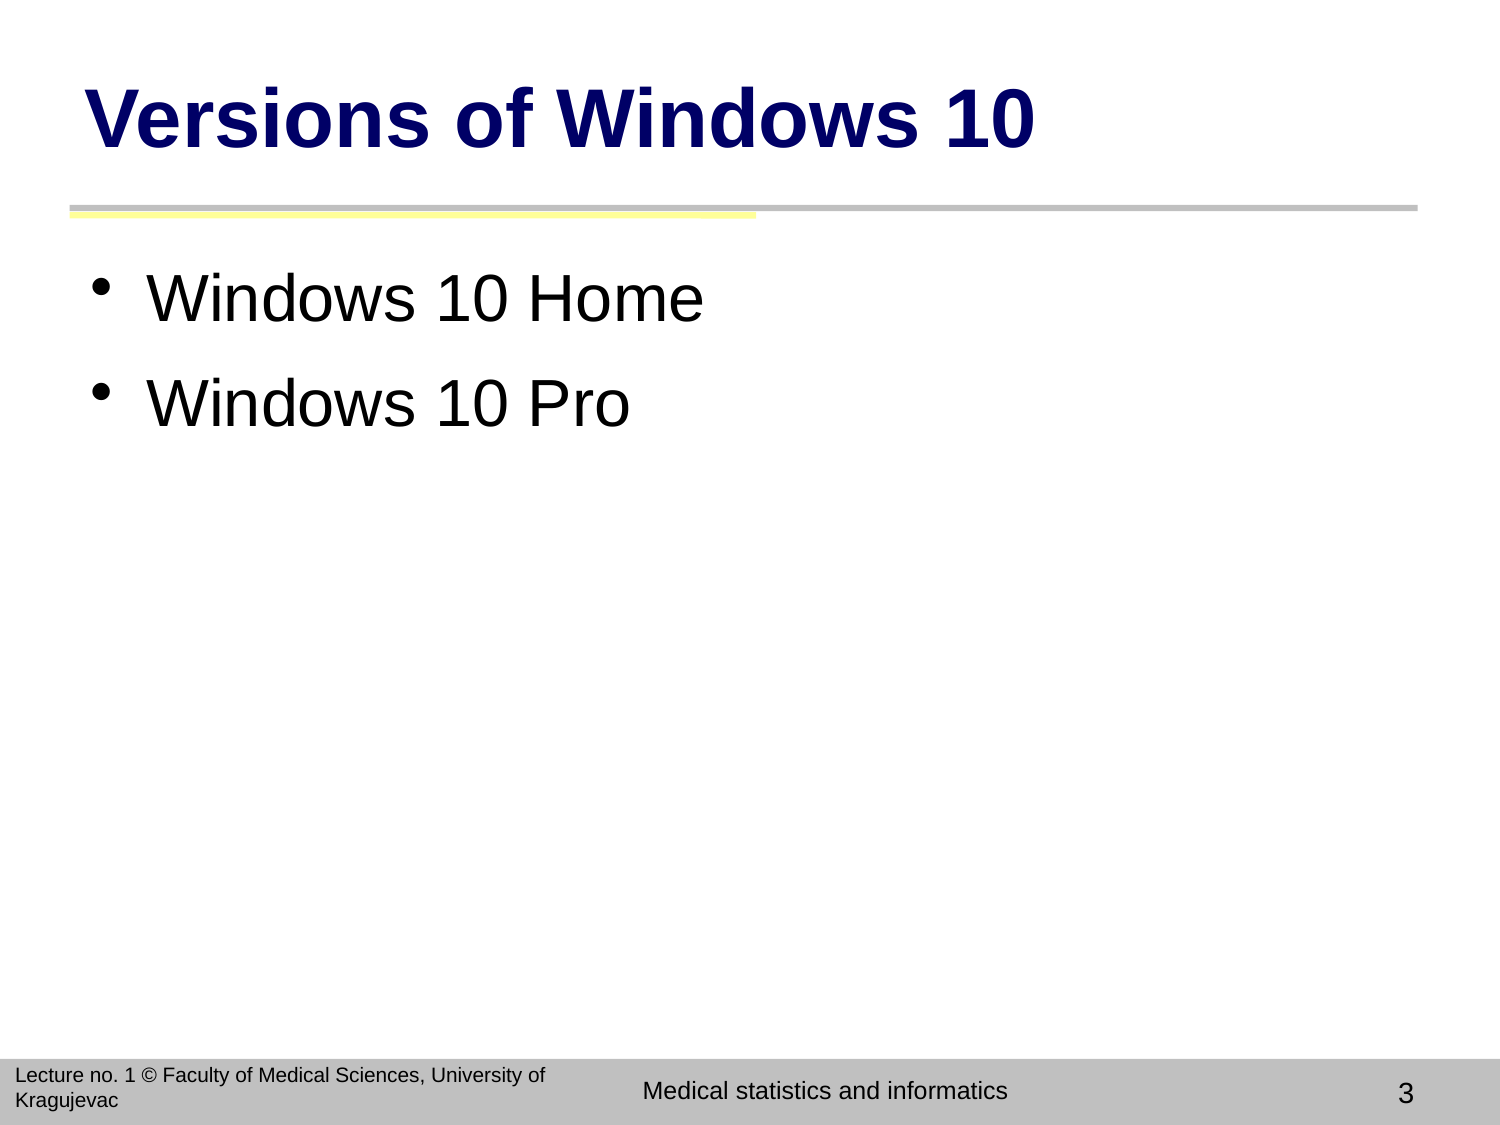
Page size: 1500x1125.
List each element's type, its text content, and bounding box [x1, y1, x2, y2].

list Windows 10 Home Windows 10 Pro [74, 246, 1426, 1023]
slide_number Lecture no. 1 © Faculty of Medical Sciences, University of Kragujevac [0, 1053, 624, 1108]
footer Medical statistics and informatics [512, 1066, 1140, 1125]
title Versions of Windows 10 [69, 19, 1426, 208]
slide_number 3 [1161, 1066, 1430, 1125]
